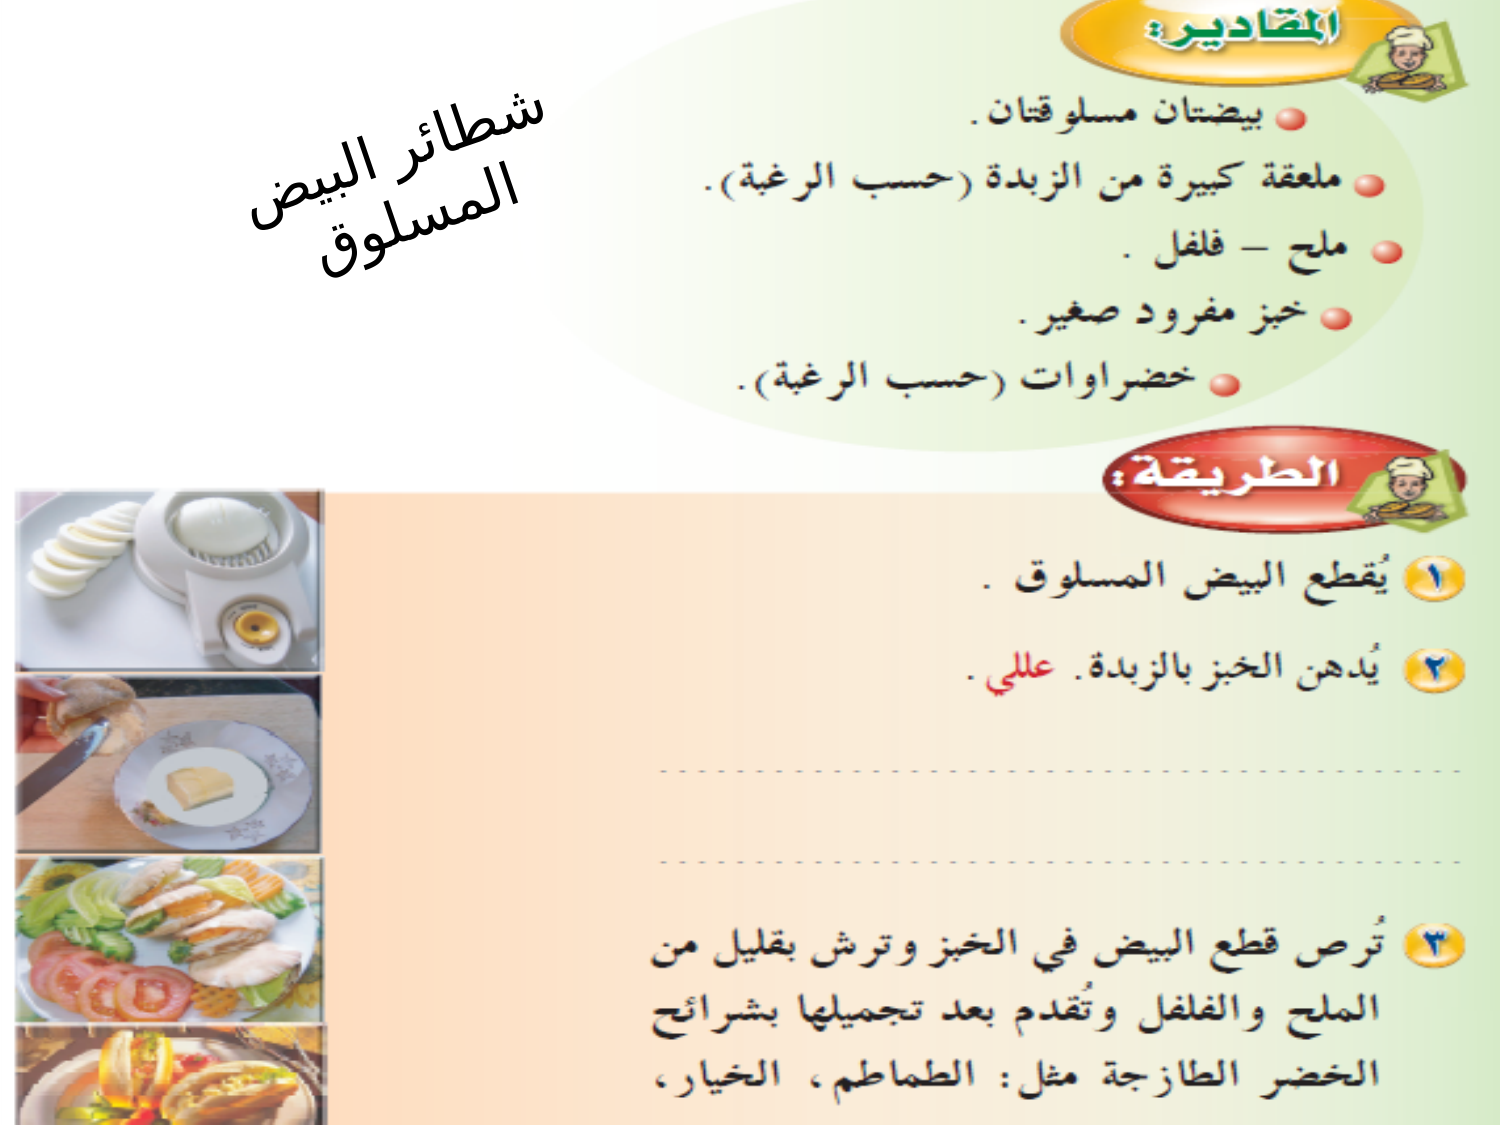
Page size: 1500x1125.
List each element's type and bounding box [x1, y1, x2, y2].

list [0, 0, 1500, 1125]
